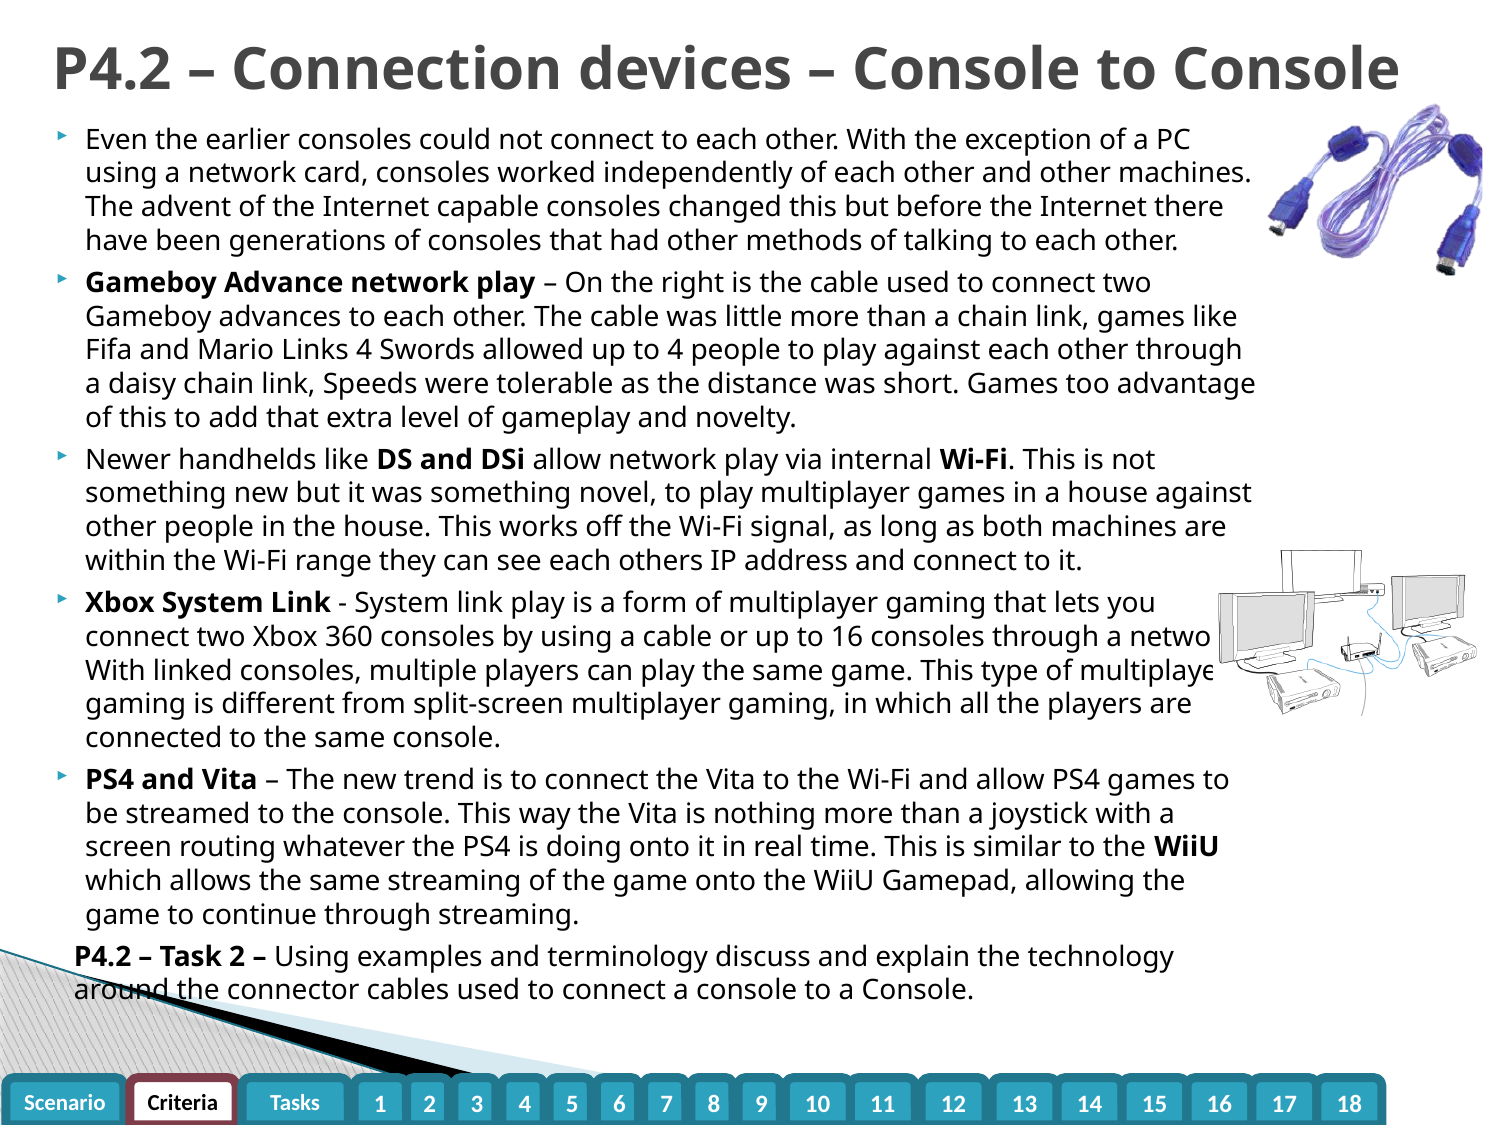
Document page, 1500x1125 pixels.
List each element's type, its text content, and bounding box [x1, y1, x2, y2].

title P4.2 – Connection devices – Console to Console [37, 19, 1471, 114]
list Even the earlier consoles could not connect to each other. With the exception of a PC using a network card, consoles worked independently of each other and other machines. The advent of the Internet capable consoles changed this but before the Internet there have been generations of consoles that had other methods of talking to each other. Gameboy Advance network play – On the right is the cable used to connect two Gameboy advances to each other. The cable was little more than a chain link, games like Fifa and Mario Links 4 Swords allowed up to 4 people to play against each other through a daisy chain link, Speeds were tolerable as the distance was short. Games too advantage of this to add that extra level of gameplay and novelty. Newer handhelds like DS and DSi allow network play via internal Wi-Fi. This is not something new but it was something novel, to play multiplayer games in a house against other people in the house. This works off the Wi-Fi signal, as long as both machines are within the Wi-Fi range they can see each others IP address and connect to it. Xbox System Link - System link play is a form of multiplayer gaming that lets you connect two Xbox 360 consoles by using a cable or up to 16 consoles through a network. With linked consoles, multiple players can play the same game. This type of multiplayer gaming is different from split-screen multiplayer gaming, in which all the players are connected to the same console. PS4 and Vita – The new trend is to connect the Vita to the Wi-Fi and allow PS4 games to be streamed to the console. This way the Vita is nothing more than a joystick with a screen routing whatever the PS4 is doing onto it in real time. This is similar to the WiiU which allows the same streaming of the game onto the WiiU Gamepad, allowing the game to continue through streaming. P4.2 – Task 2 – Using examples and terminology discuss and explain the technology around the connector cables used to connect a console to a Console. [41, 114, 1282, 1047]
picture [1212, 538, 1483, 717]
picture [1265, 101, 1483, 280]
